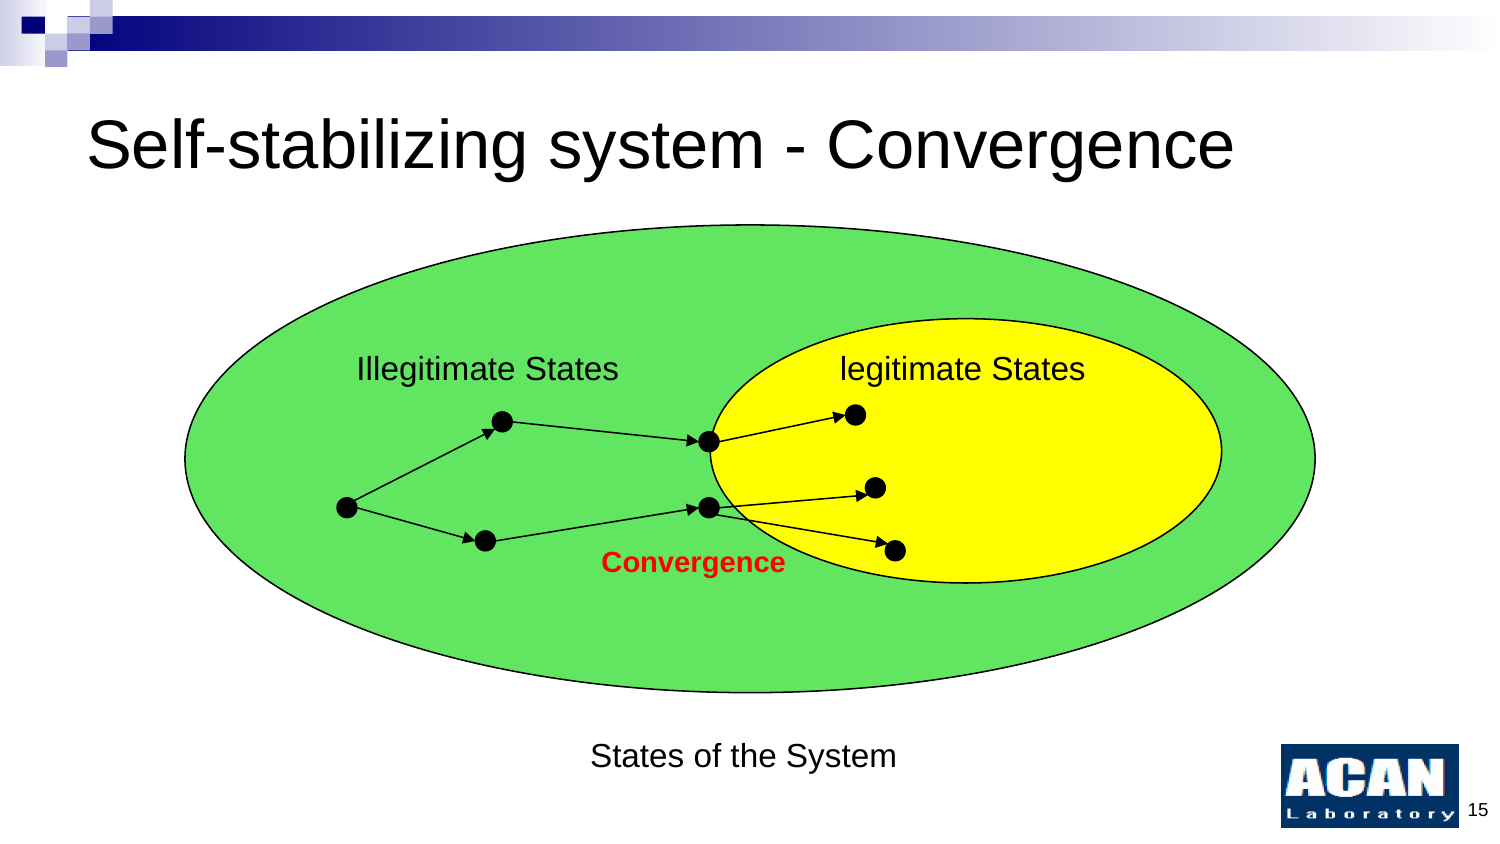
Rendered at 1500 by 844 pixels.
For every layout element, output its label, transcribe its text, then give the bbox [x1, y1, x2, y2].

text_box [511, 421, 700, 442]
text_box [885, 540, 906, 561]
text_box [356, 507, 476, 542]
text_box [865, 477, 886, 498]
text_box States of the System [575, 718, 925, 789]
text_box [718, 414, 846, 442]
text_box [715, 514, 889, 545]
text_box [184, 226, 1316, 693]
text_box [337, 497, 353, 518]
text_box Illegitimate States [341, 332, 716, 403]
text_box [699, 497, 714, 518]
text_box [477, 530, 493, 551]
text_box [845, 405, 866, 425]
text_box [701, 431, 717, 452]
text_box [710, 340, 1222, 583]
picture [1281, 744, 1459, 796]
text_box [854, 318, 1078, 332]
text_box [492, 411, 512, 432]
text_box Convergence [586, 528, 869, 593]
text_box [718, 494, 869, 508]
slide_number 15 [1149, 796, 1500, 827]
text_box legitimate States [824, 332, 1107, 403]
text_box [494, 507, 700, 542]
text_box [353, 428, 496, 501]
title Self-stabilizing system - Convergence [75, 56, 1425, 226]
